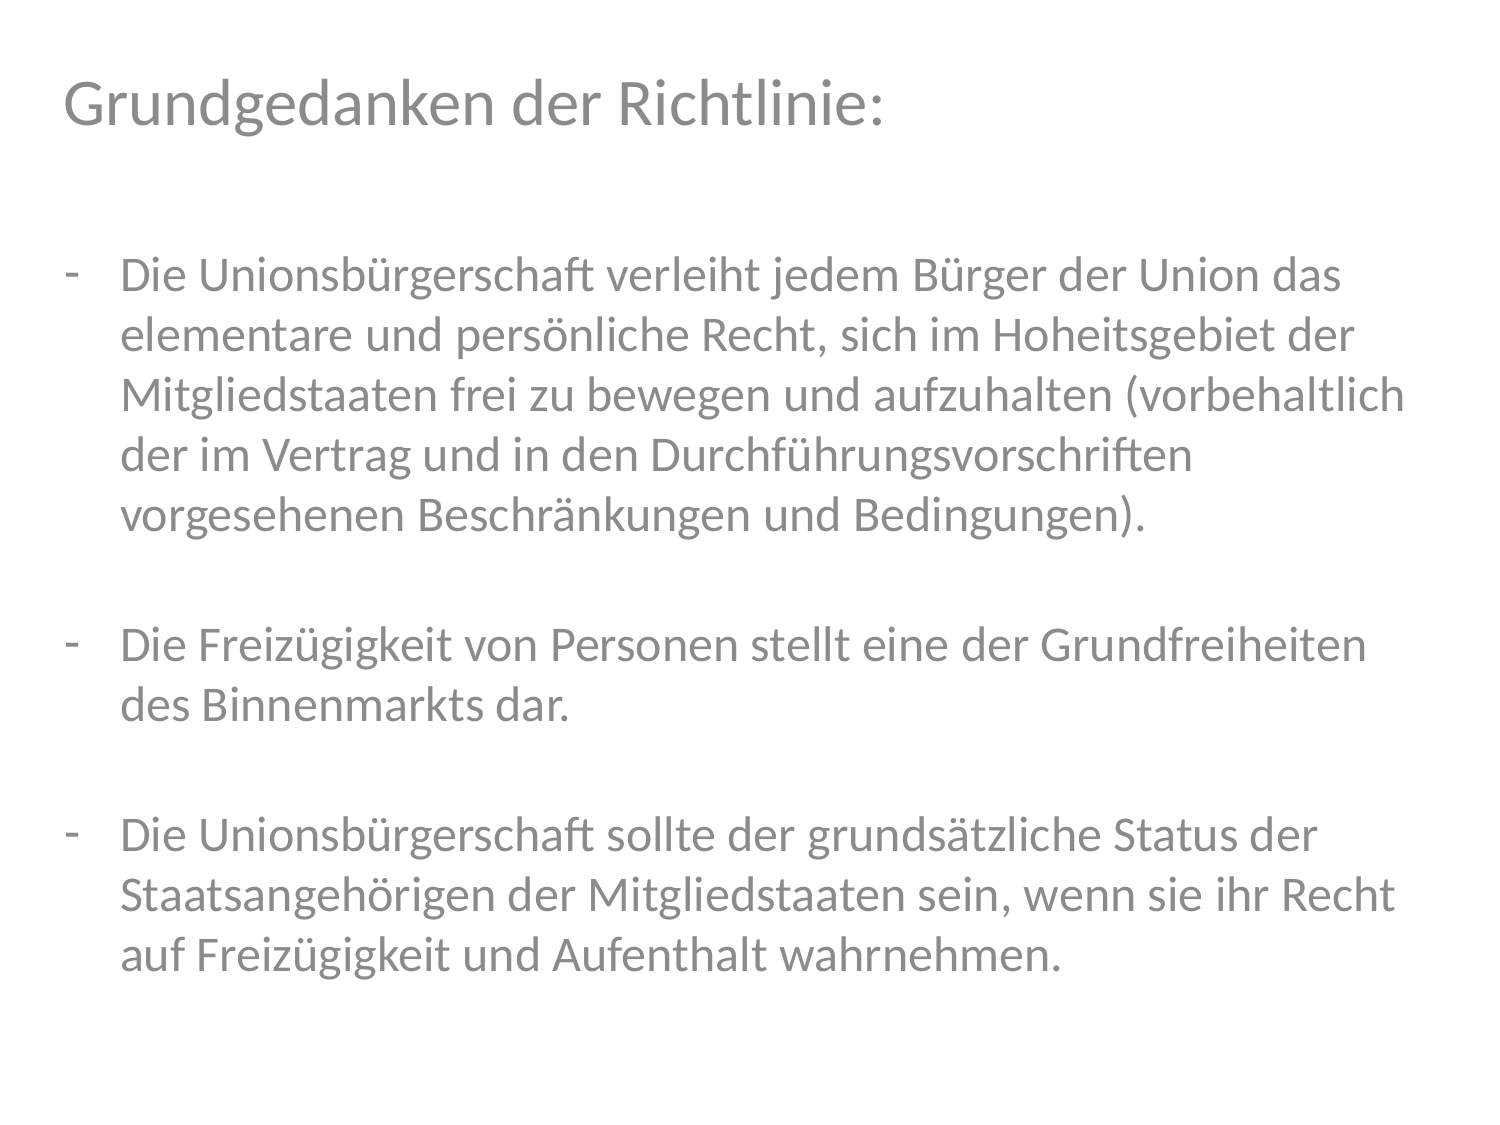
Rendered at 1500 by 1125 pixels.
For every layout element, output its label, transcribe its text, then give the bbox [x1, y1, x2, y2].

subtitle Grundgedanken der Richtlinie: Die Unionsbürgerschaft verleiht jedem Bürger der Union das elementare und persönliche Recht, sich im Hoheitsgebiet der Mitgliedstaaten frei zu bewegen und aufzuhalten (vorbehaltlich der im Vertrag und in den Durchführungsvorschriften vorgesehenen Beschränkungen und Bedingungen). Die Freizügigkeit von Personen stellt eine der Grundfreiheiten des Binnenmarkts dar. Die Unionsbürgerschaft sollte der grundsätzliche Status der Staatsangehörigen der Mitgliedstaaten sein, wenn sie ihr Recht auf Freizügigkeit und Aufenthalt wahrnehmen. [48, 50, 1446, 1063]
